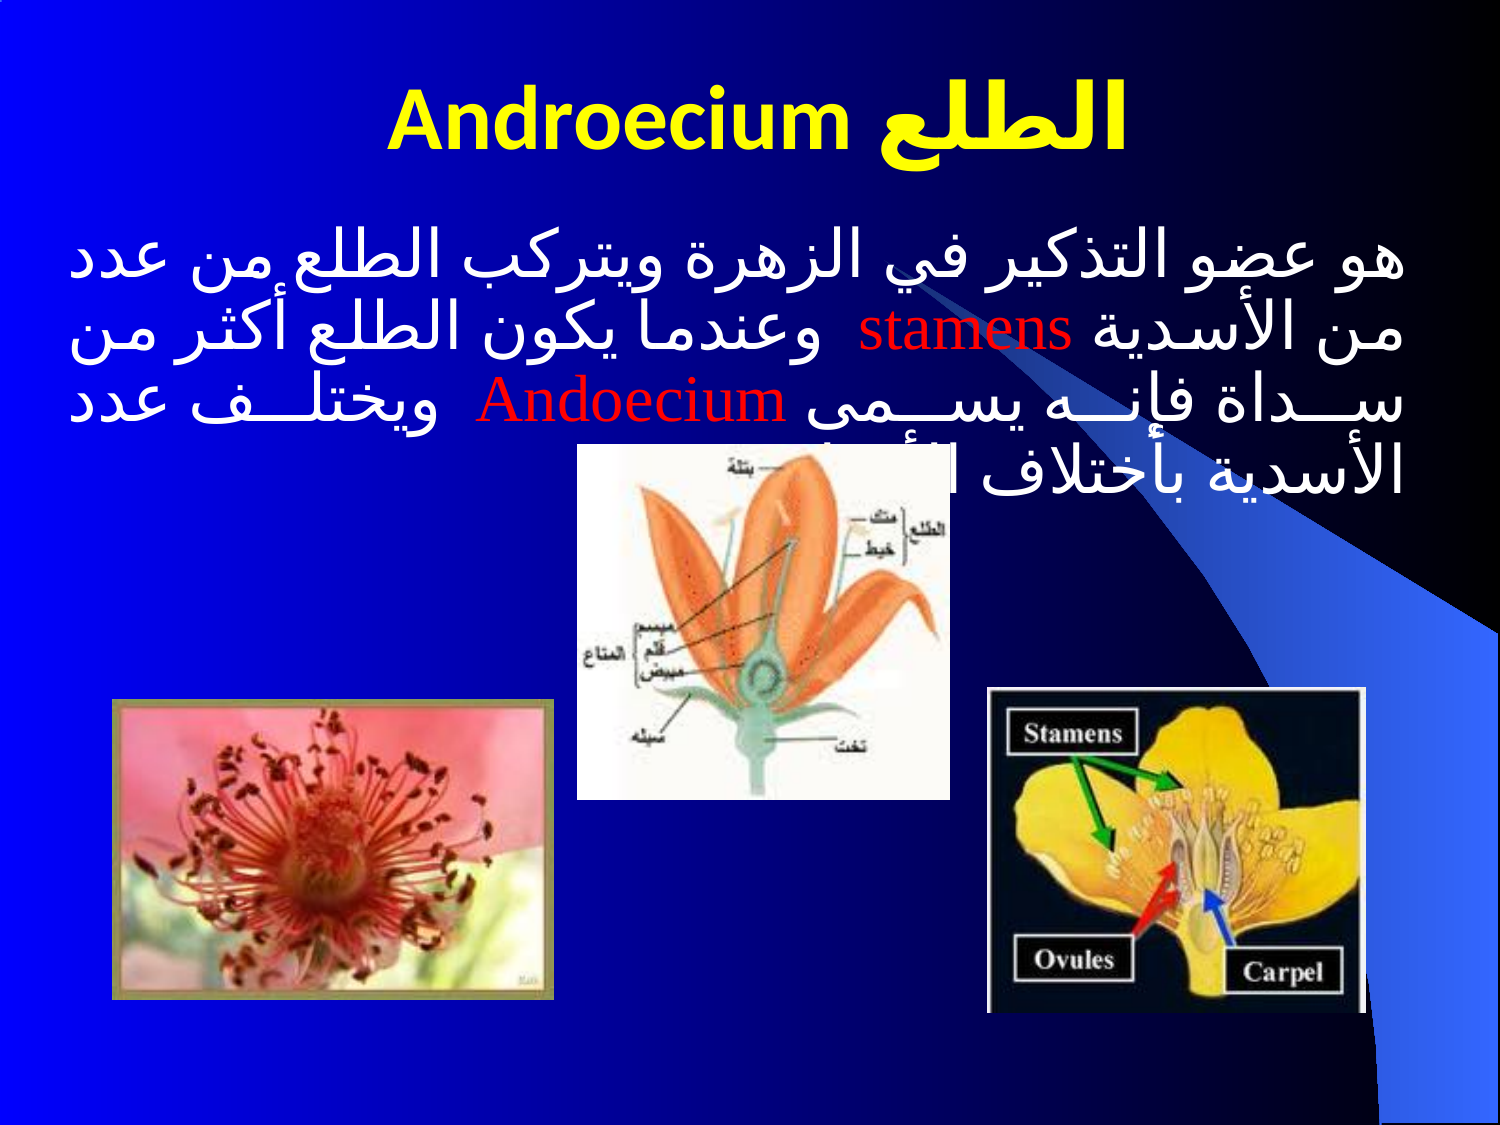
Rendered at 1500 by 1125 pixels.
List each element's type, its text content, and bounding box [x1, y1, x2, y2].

picture [577, 444, 951, 801]
picture [112, 699, 554, 1000]
picture [987, 687, 1366, 1013]
text_box الطلع Androecium [349, 50, 1148, 176]
list هو عضو التذكير في الزهرة ويتركب الطلع من عدد من الأسدية stamens وعندما يكون الطلع أكثر من سداة فإنه يسمى Andoecium ويختلف عدد الأسدية بأختلاف الأزهار. [37, 212, 1438, 488]
